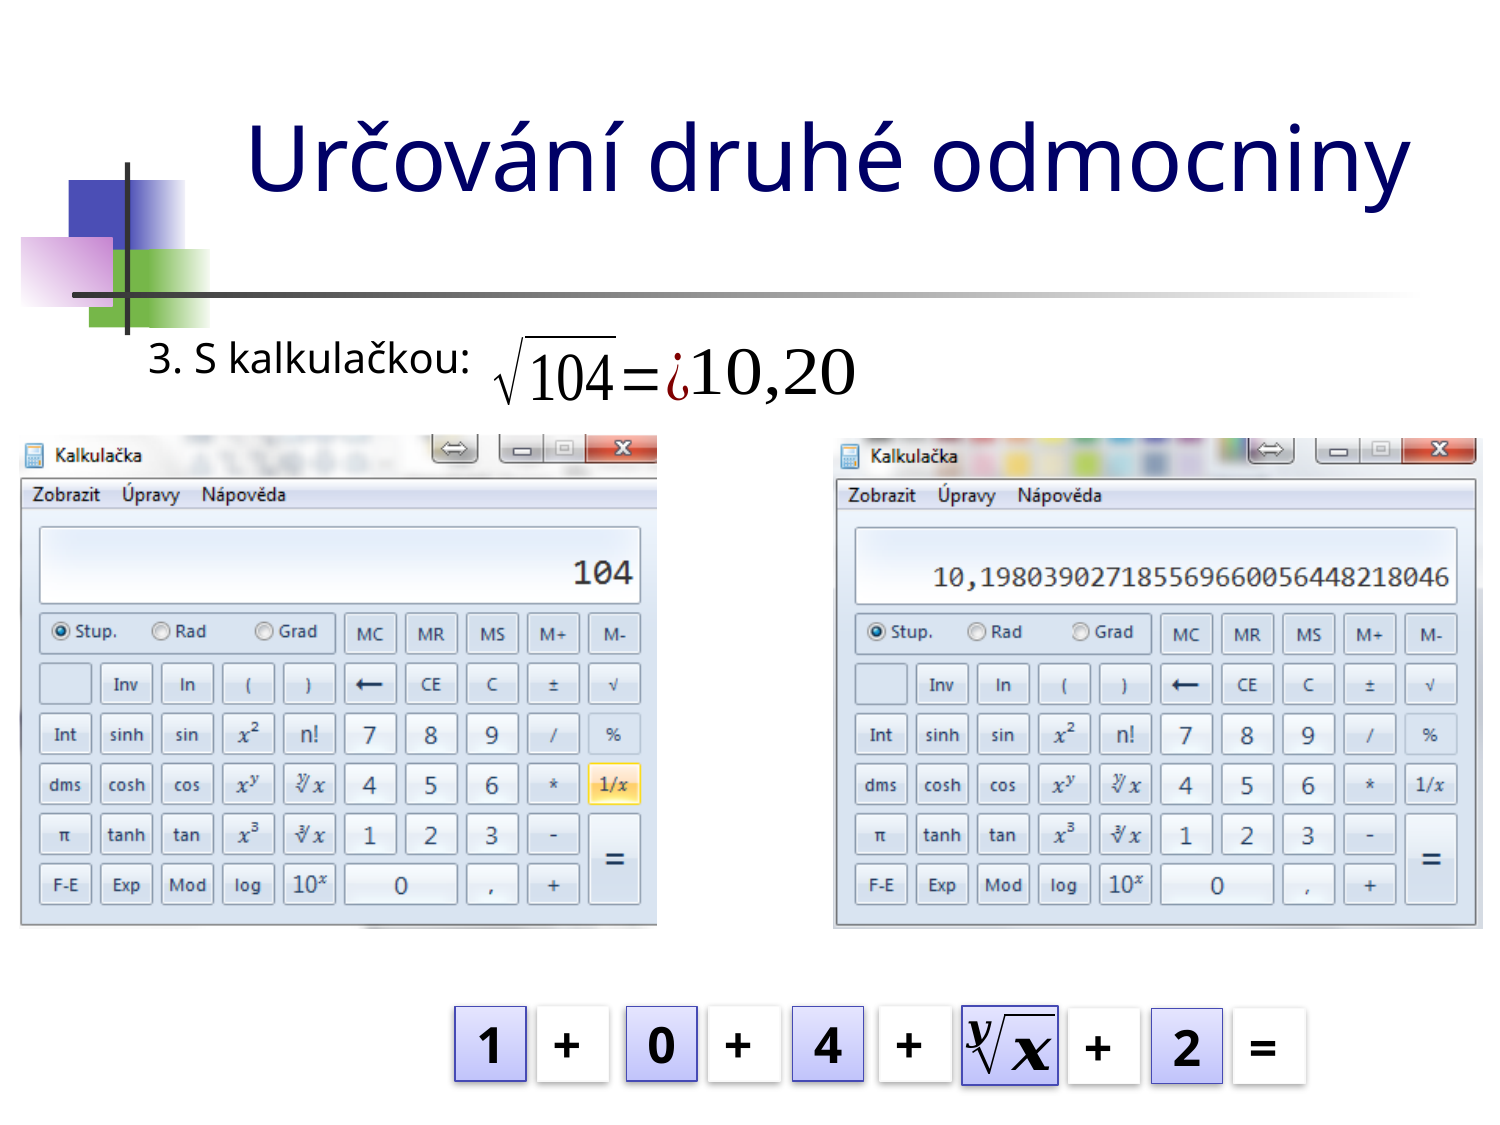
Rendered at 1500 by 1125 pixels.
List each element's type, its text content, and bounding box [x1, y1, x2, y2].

text_box 0 [626, 1006, 698, 1082]
text_box 4 [792, 1006, 864, 1082]
text_box + [1068, 1008, 1140, 1084]
picture [833, 437, 1483, 929]
picture [18, 434, 657, 929]
text_box + [537, 1006, 609, 1082]
text_box 3. S kalkulačkou: [118, 324, 638, 408]
text_box 2 [1151, 1008, 1223, 1084]
title Určování druhé odmocniny [188, 34, 1468, 276]
text_box 1 [454, 1006, 527, 1082]
text_box + [708, 1006, 781, 1082]
text_box = [1233, 1008, 1306, 1084]
text_box + [879, 1006, 952, 1082]
